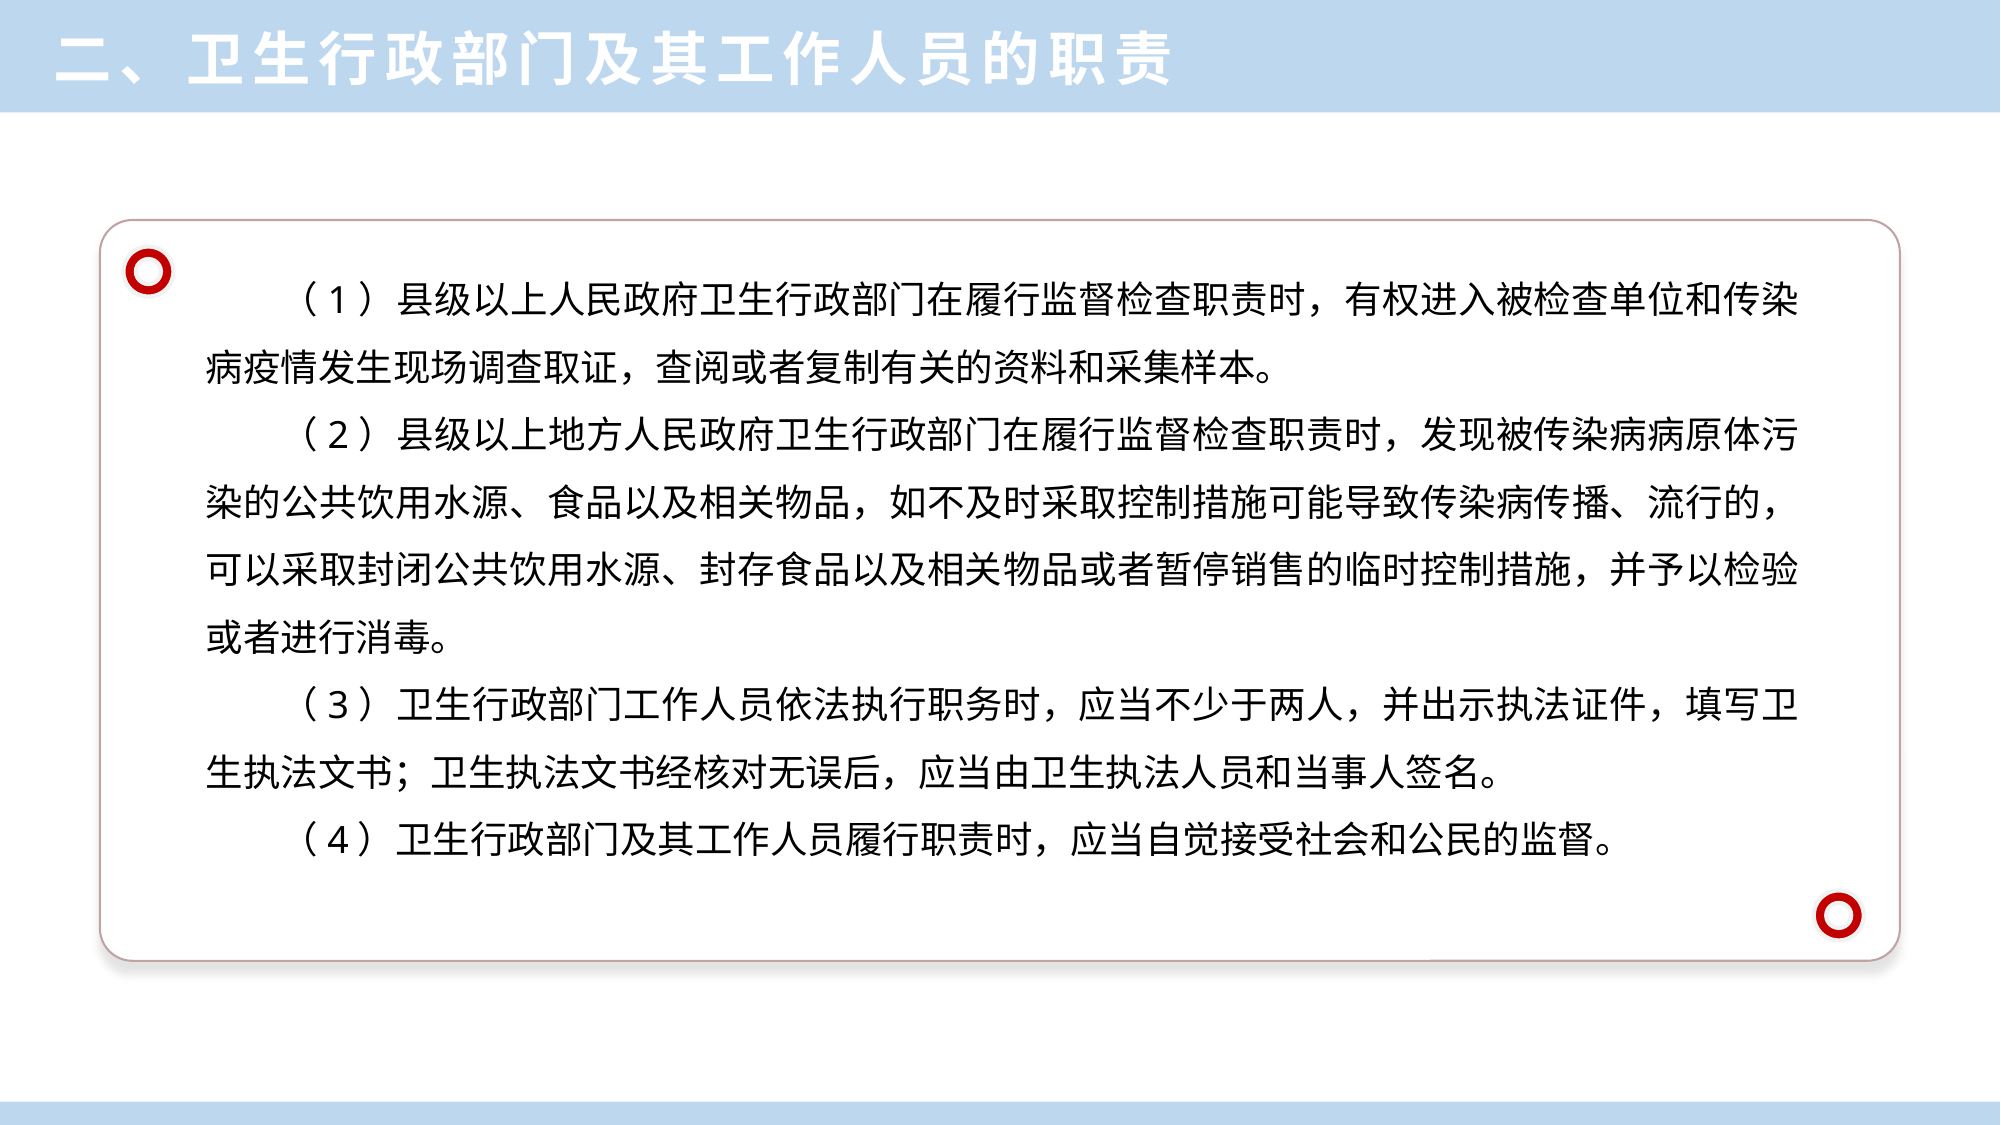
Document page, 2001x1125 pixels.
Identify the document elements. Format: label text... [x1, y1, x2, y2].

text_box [99, 219, 1900, 961]
text_box 二、卫生行政部门及其工作人员的职责 [41, 16, 1186, 98]
